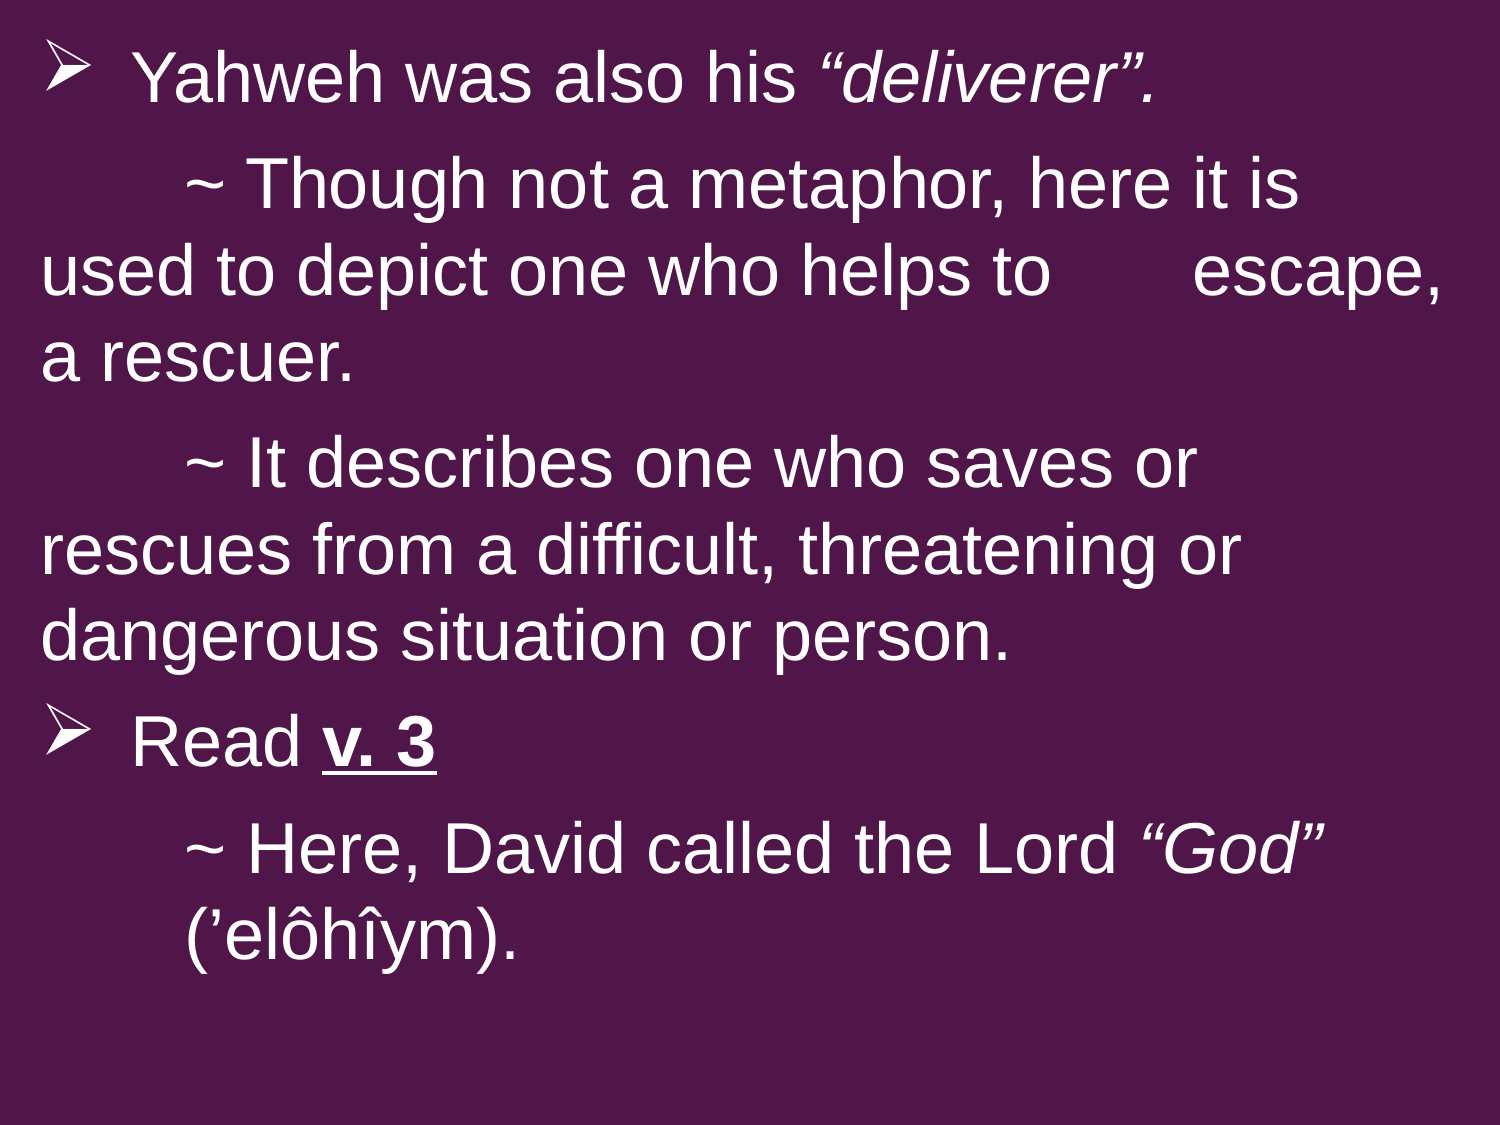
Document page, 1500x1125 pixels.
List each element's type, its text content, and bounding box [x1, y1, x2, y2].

subtitle Yahweh was also his “deliverer”. ~ Though not a metaphor, here it is used to depict one who helps to escape, a rescuer. ~ It describes one who saves or rescues from a difficult, threatening or dangerous situation or person. Read v. 3 ~ Here, David called the Lord “God” (’elôhîym). [25, 23, 1473, 1112]
